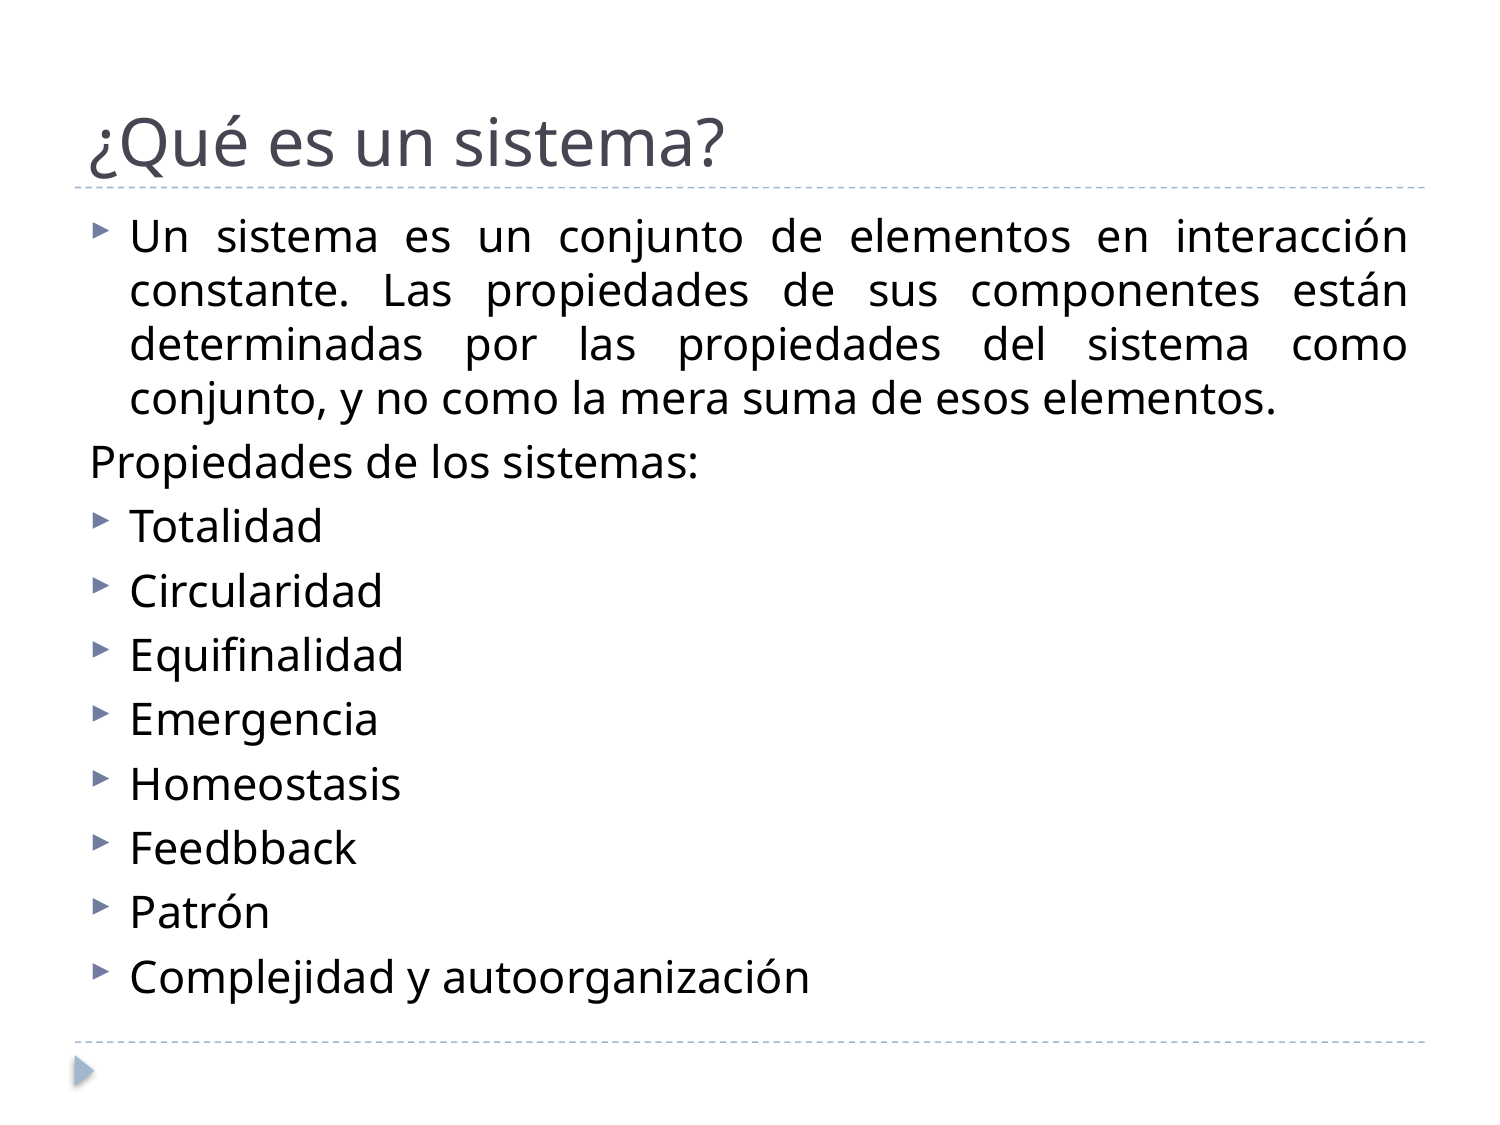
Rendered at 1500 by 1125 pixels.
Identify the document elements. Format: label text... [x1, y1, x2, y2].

list Un sistema es un conjunto de elementos en interacción constante. Las propiedades de sus componentes están determinadas por las propiedades del sistema como conjunto, y no como la mera suma de esos elementos. Propiedades de los sistemas: Totalidad Circularidad Equifinalidad Emergencia Homeostasis Feedbback Patrón Complejidad y autoorganización [75, 200, 1425, 1010]
title ¿Qué es un sistema? [75, 24, 1425, 188]
